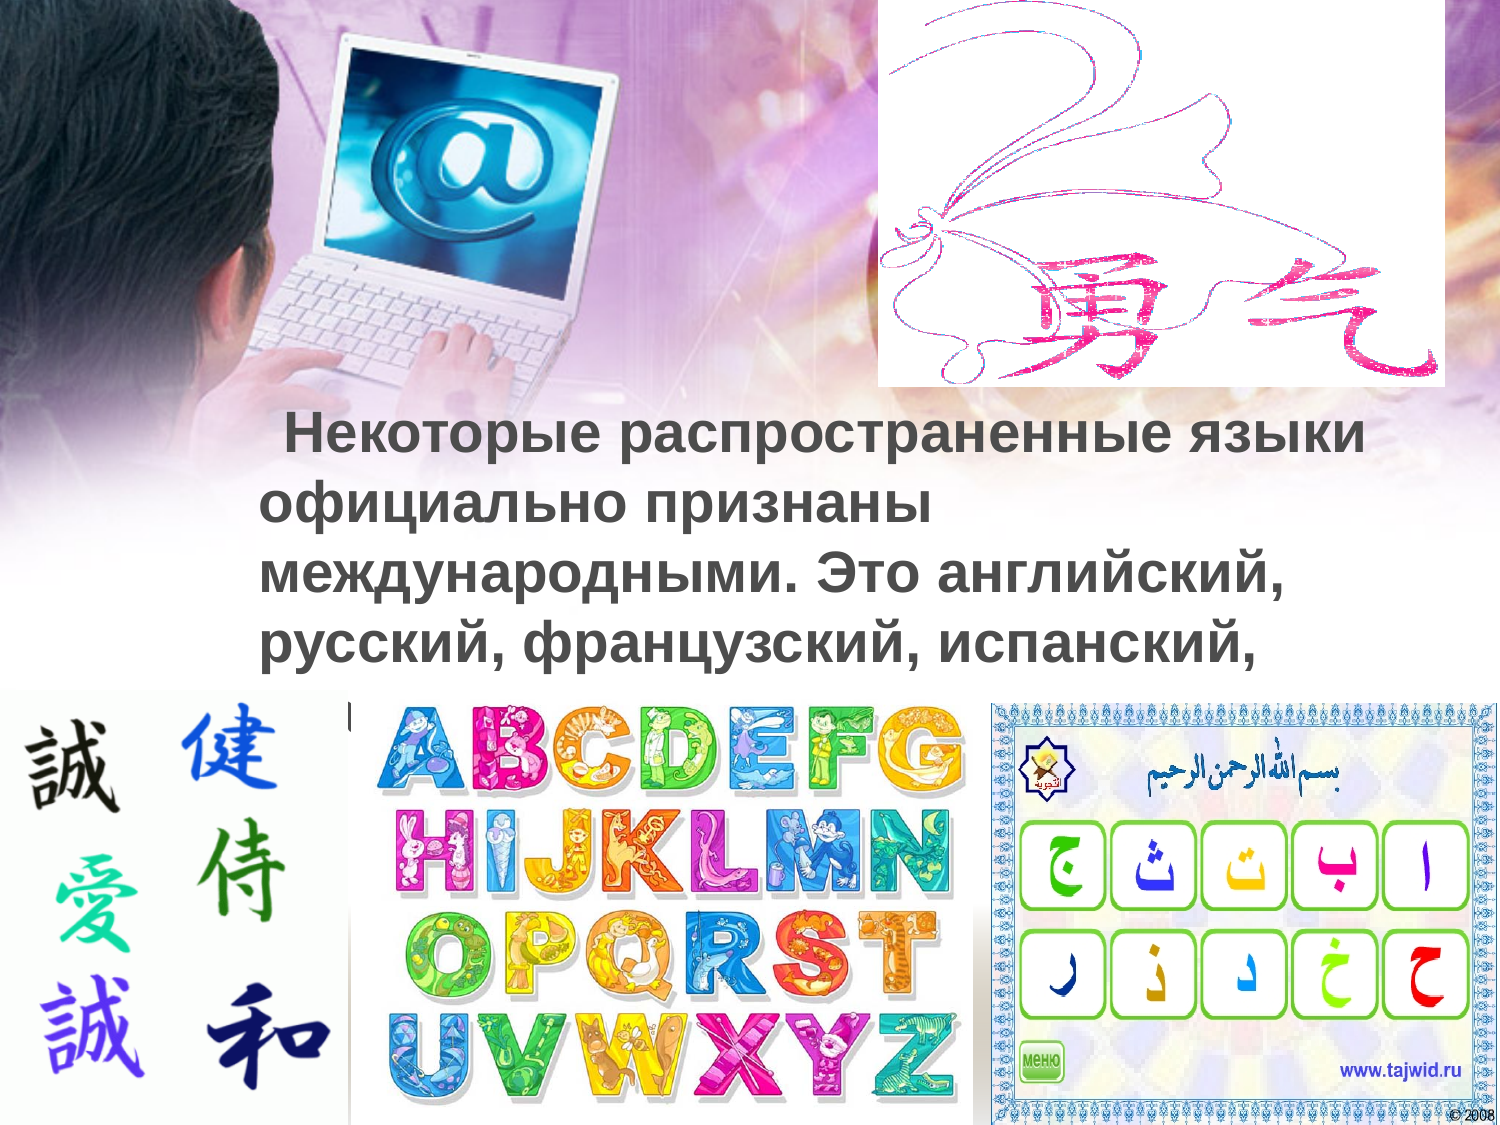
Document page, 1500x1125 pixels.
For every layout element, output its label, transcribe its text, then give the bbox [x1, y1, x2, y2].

picture [0, 0, 1500, 1125]
list Некоторые распространенные языки официально признаны международными. Это английский, русский, французский, испанский, арабский, китайский [187, 386, 1500, 669]
